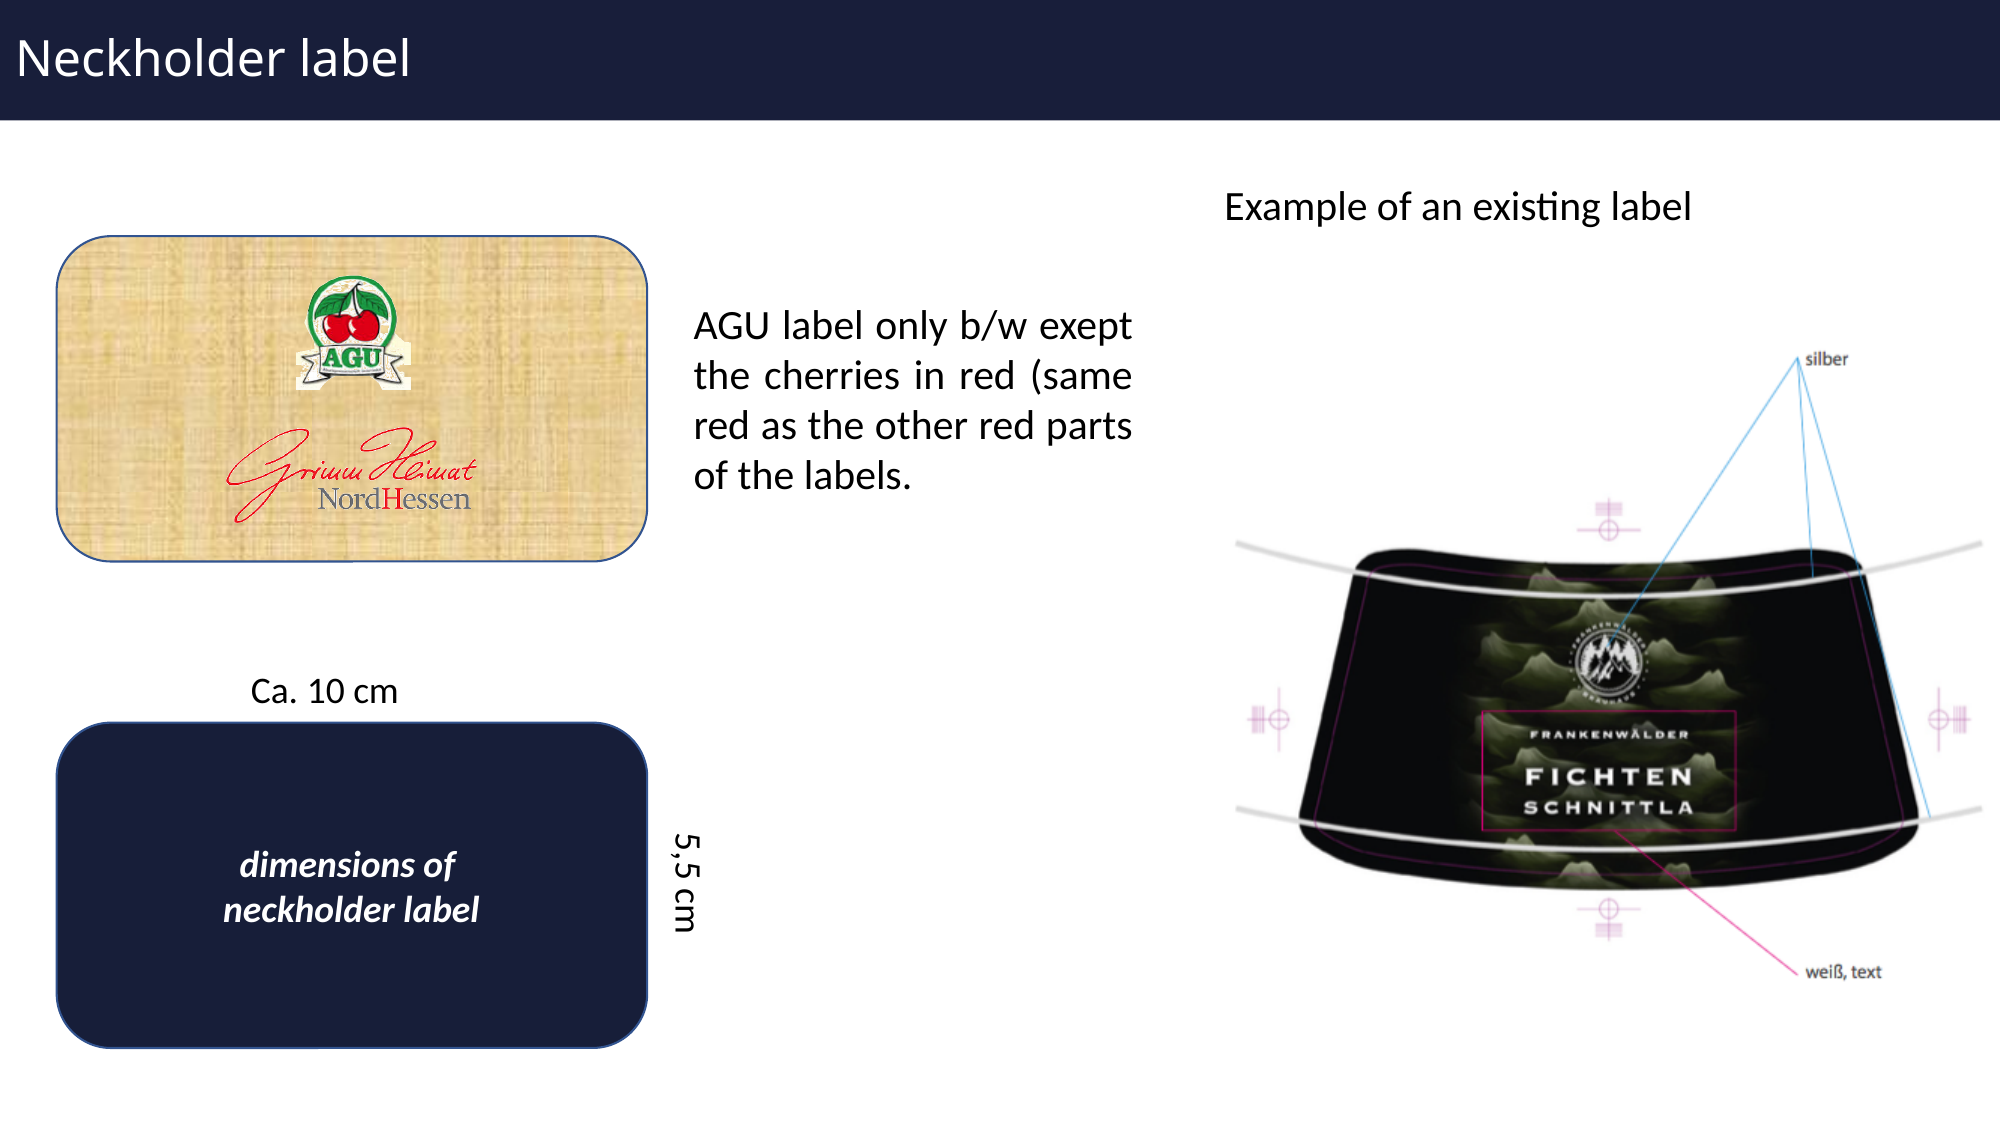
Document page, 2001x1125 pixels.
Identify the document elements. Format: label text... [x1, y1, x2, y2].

title Neckholder label [0, 0, 2000, 121]
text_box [56, 658, 721, 1048]
picture [293, 273, 411, 391]
text_box AGU label only b/w exept the cherries in red (same red as the other red parts of the labels. [678, 290, 1148, 505]
picture [226, 427, 477, 523]
text_box [55, 235, 649, 563]
picture [1213, 319, 2000, 998]
text_box Example of an existing label [1209, 171, 1744, 237]
